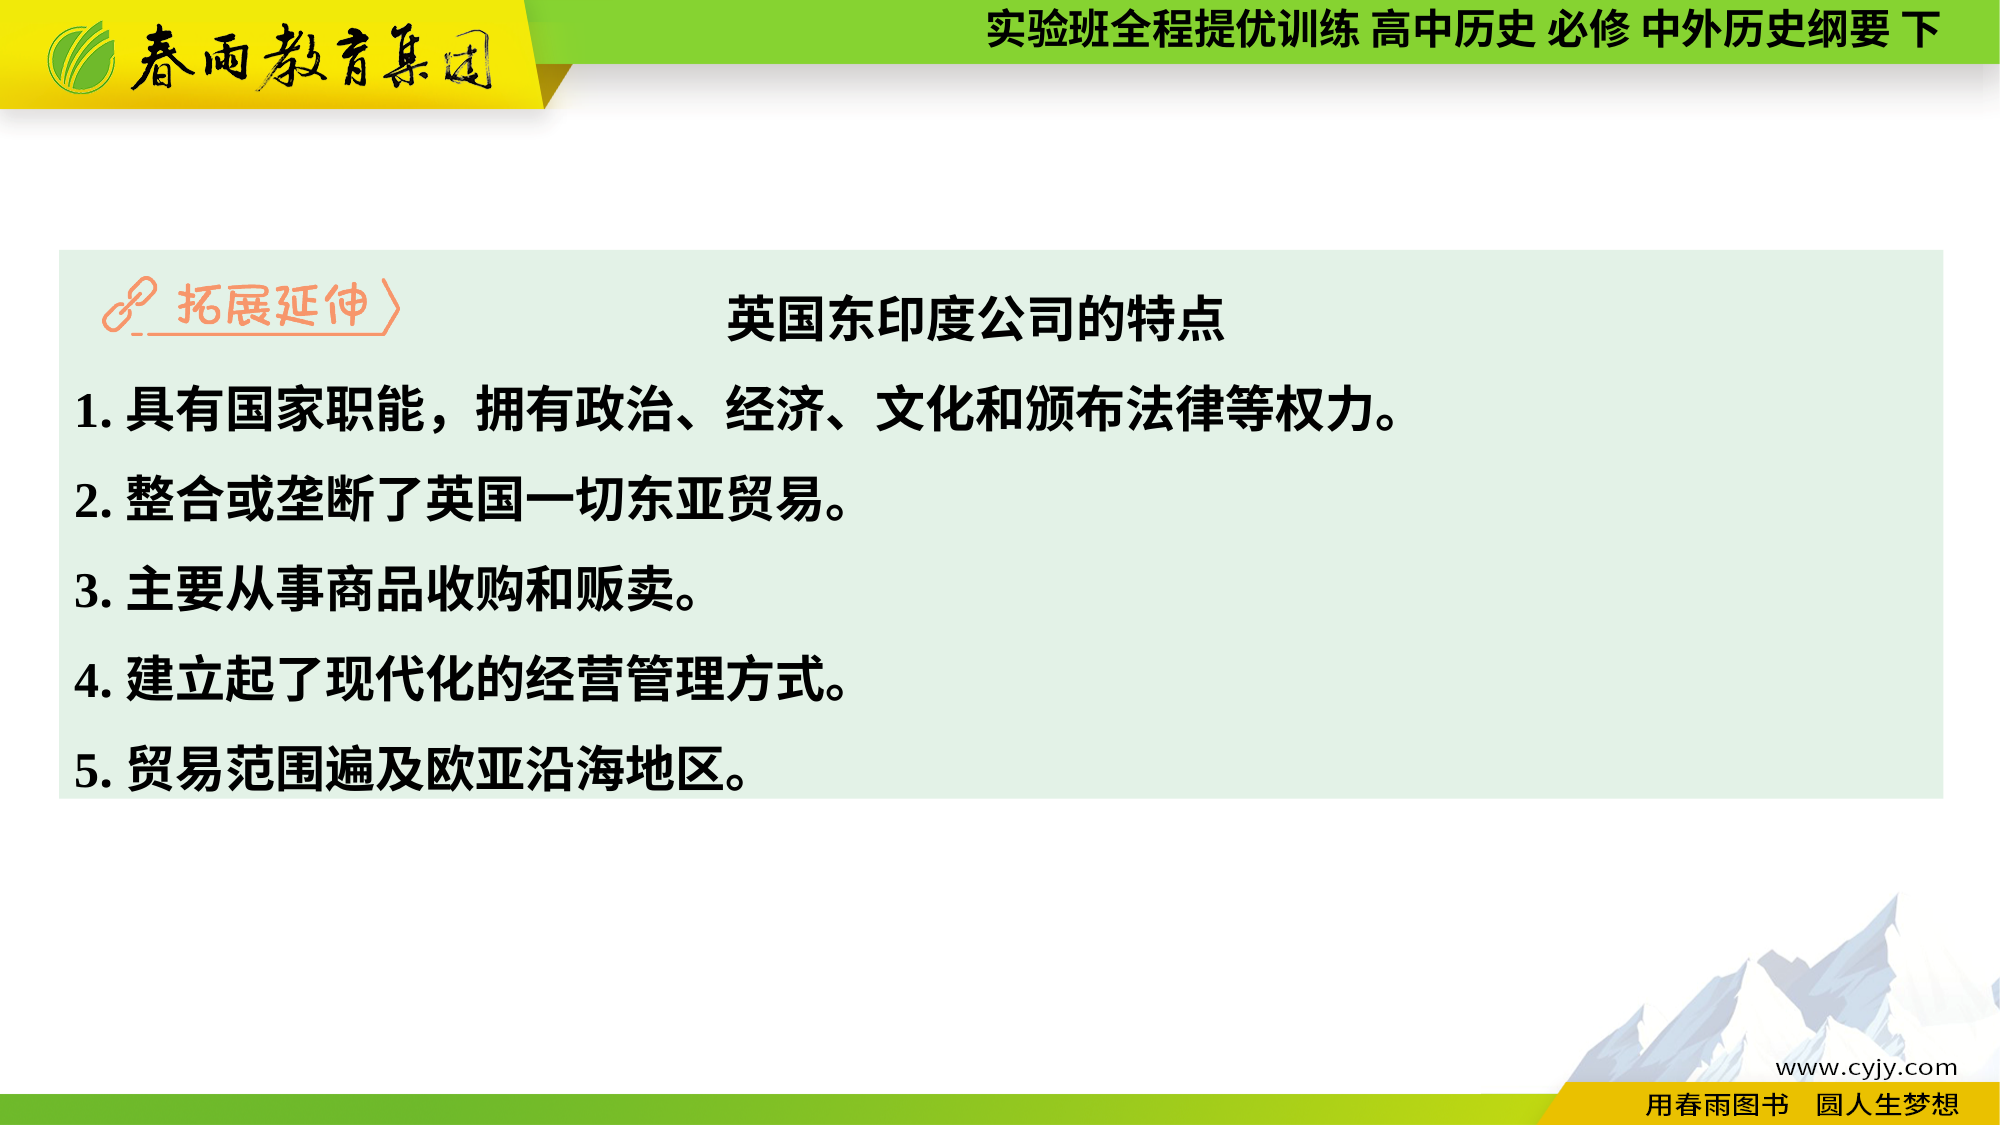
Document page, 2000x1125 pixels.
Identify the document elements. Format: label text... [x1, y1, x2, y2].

picture [0, 0, 2000, 1125]
list 英国东印度公司的特点 1.具有国家职能，拥有政治、经济、文化和颁布法律等权力。 2.整合或垄断了英国一切东亚贸易。 3.主要从事商品收购和贩卖。 4.建立起了现代化的经营管理方式。 5.贸易范围遍及欧亚沿海地区。 [59, 249, 1944, 799]
